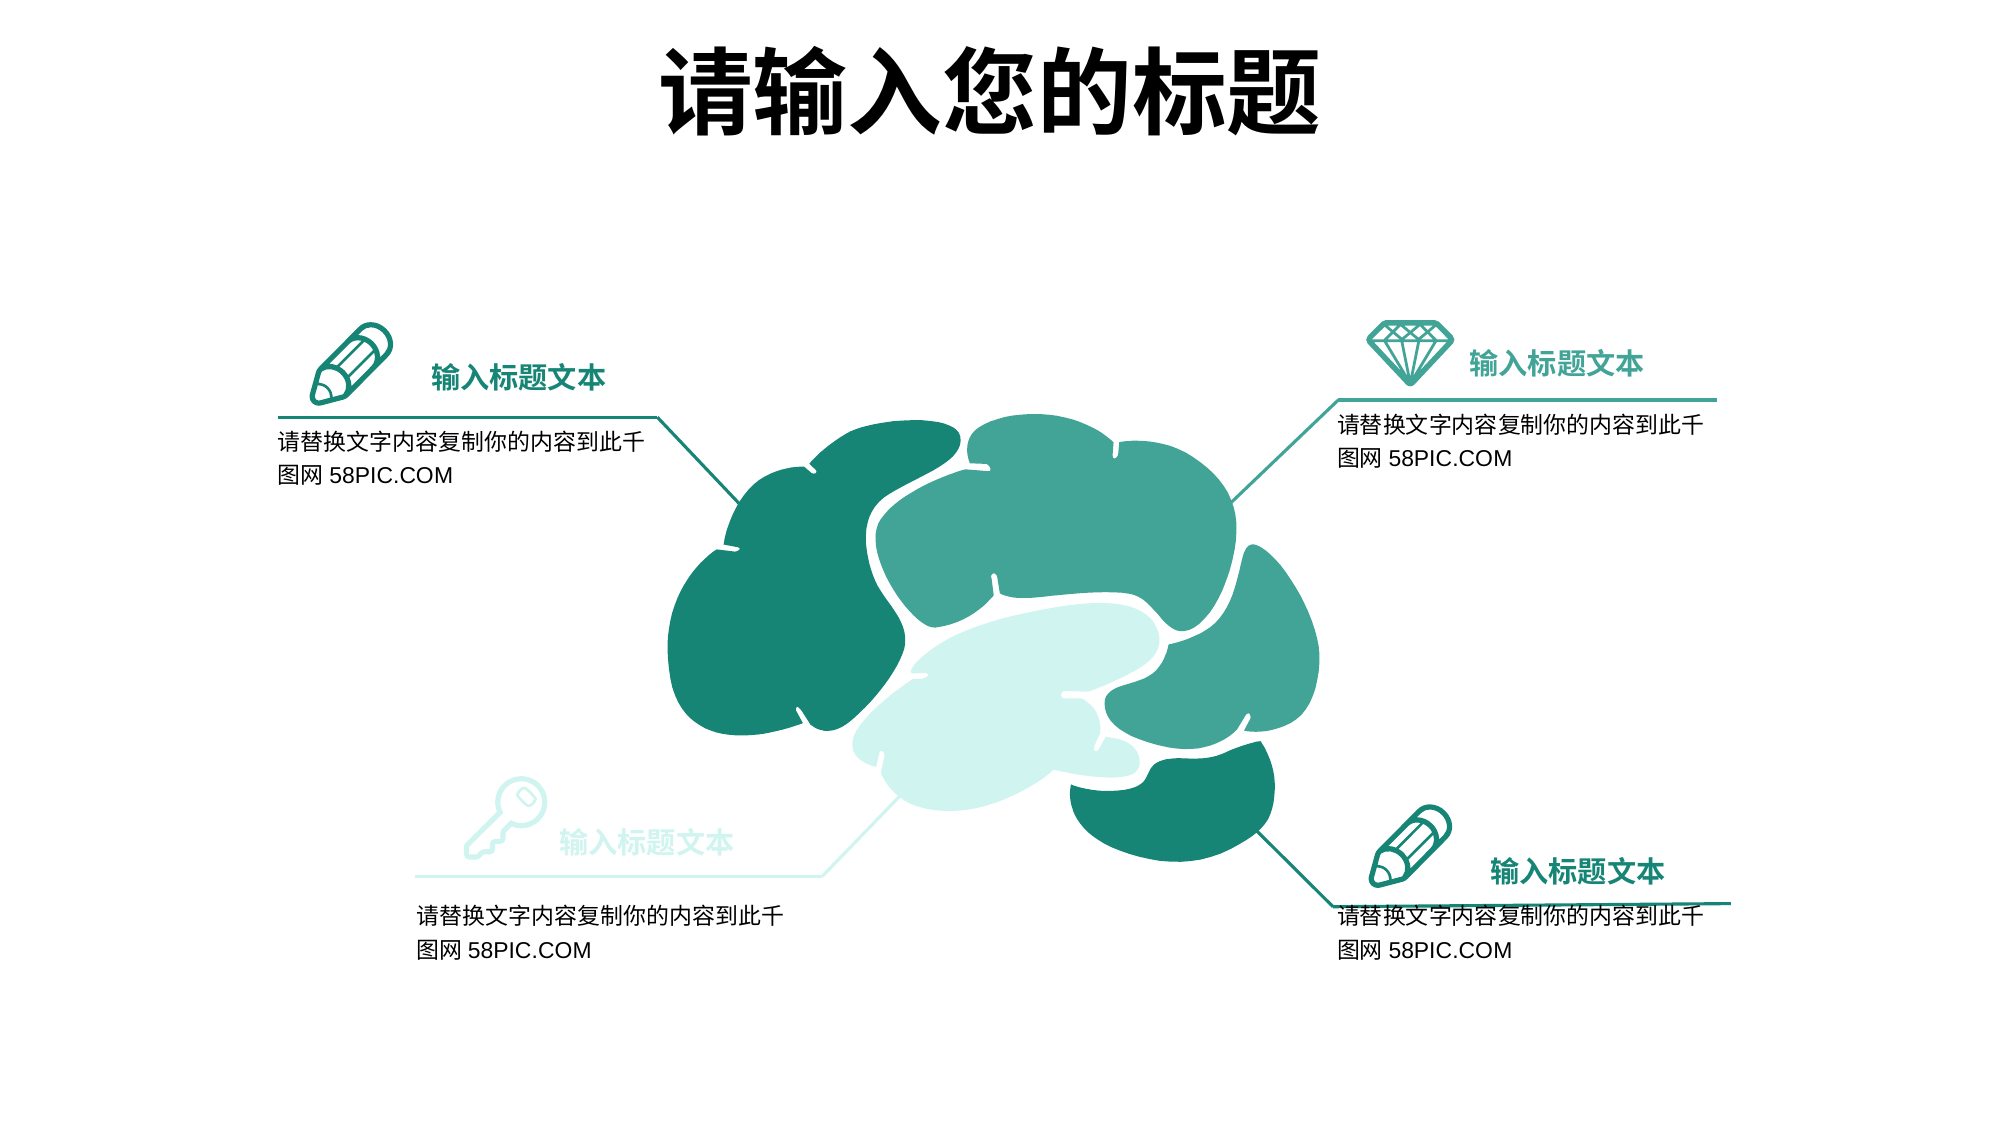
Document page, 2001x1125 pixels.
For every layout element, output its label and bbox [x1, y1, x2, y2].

text_box [415, 602, 1069, 1001]
text_box [875, 320, 1717, 750]
text_box [1069, 740, 1731, 1004]
text_box [277, 322, 875, 736]
